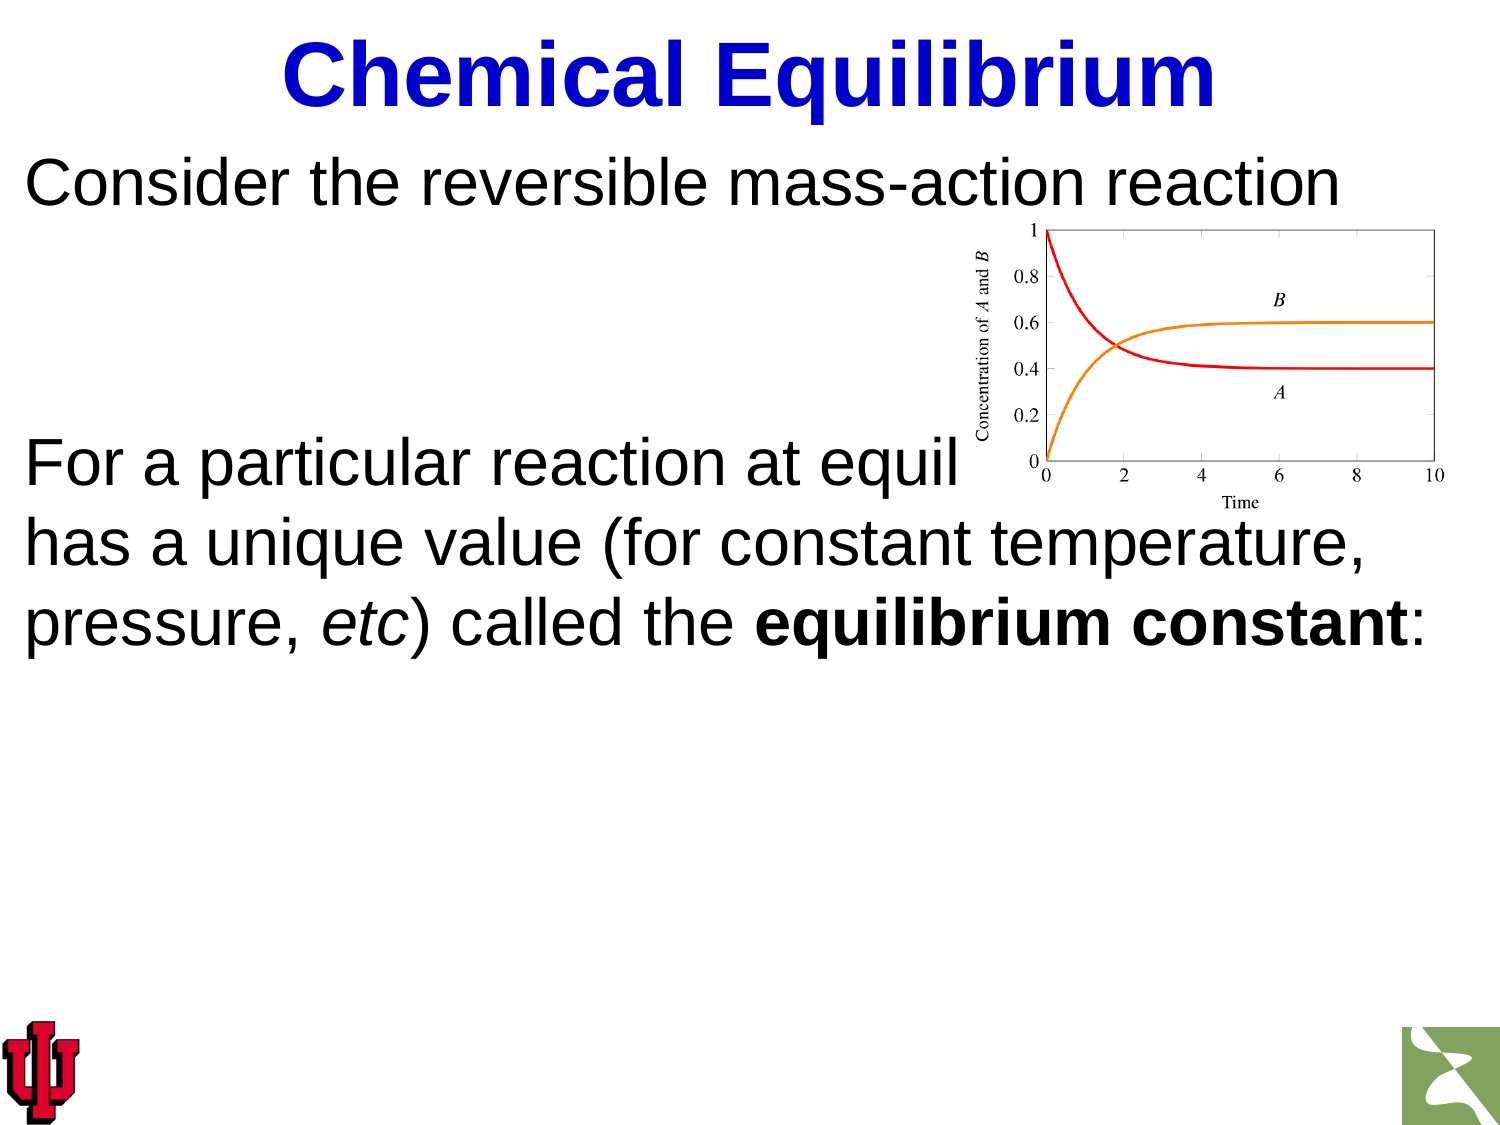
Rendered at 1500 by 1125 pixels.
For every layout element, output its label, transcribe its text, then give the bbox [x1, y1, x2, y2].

picture [1402, 1027, 1500, 1125]
picture [962, 210, 1473, 512]
title Chemical Equilibrium [75, 0, 1425, 164]
picture [0, 1020, 80, 1125]
